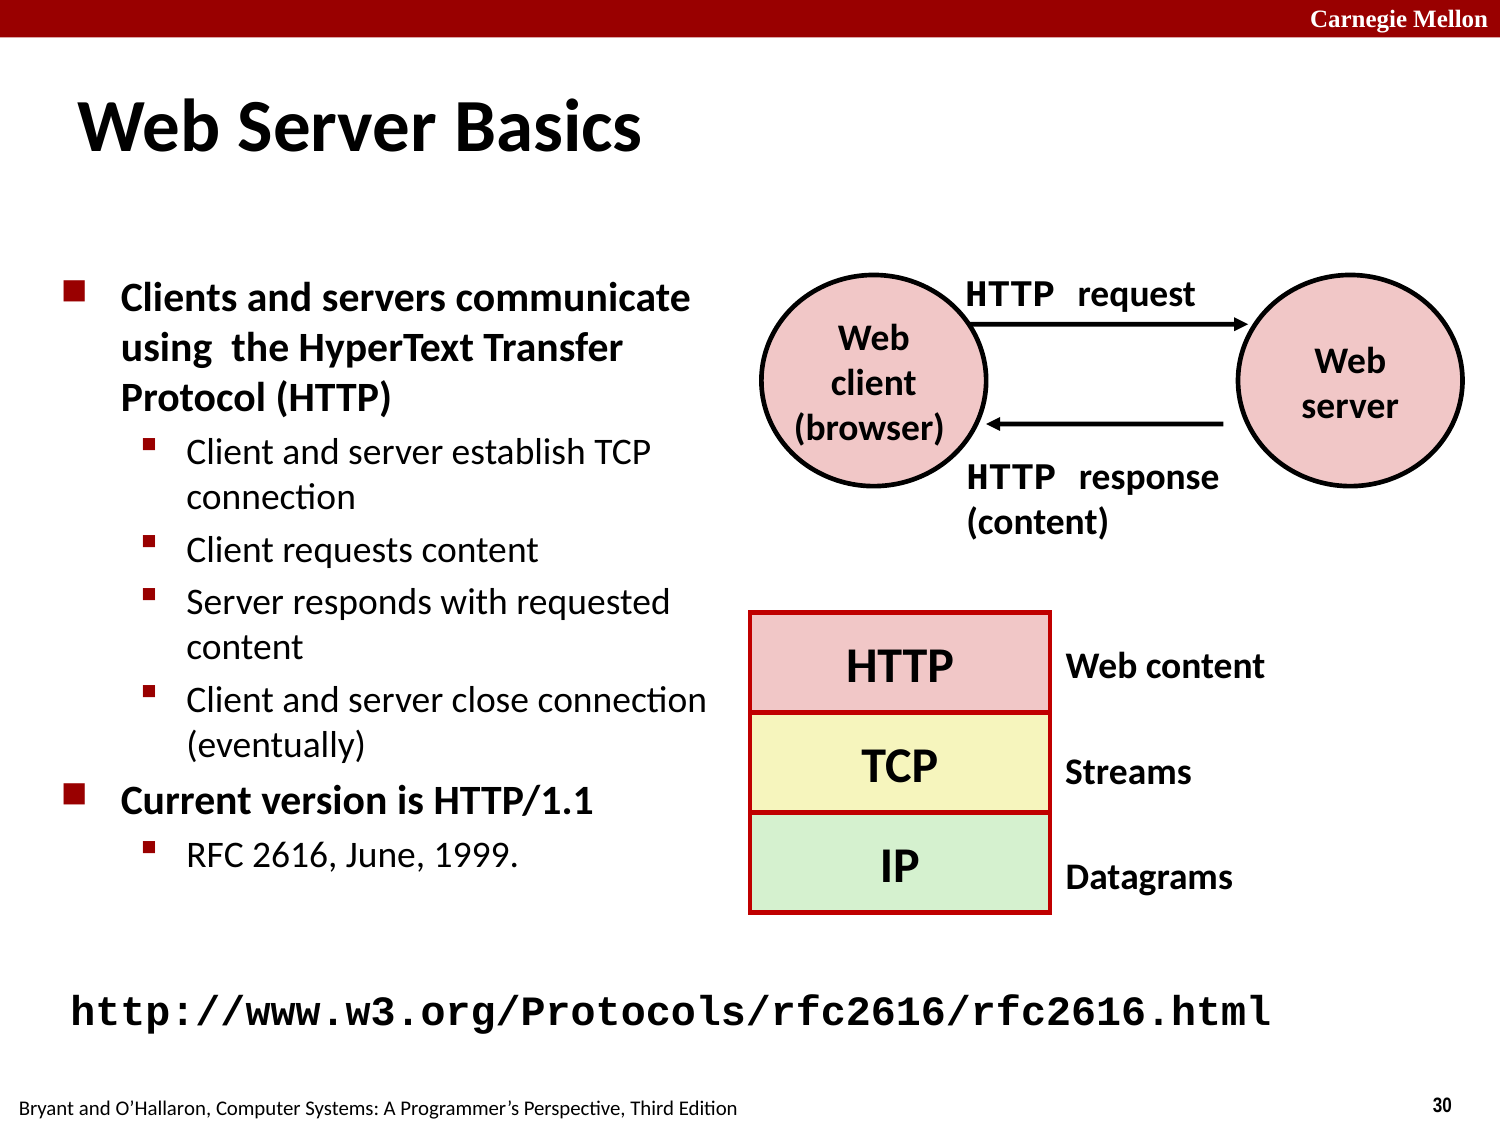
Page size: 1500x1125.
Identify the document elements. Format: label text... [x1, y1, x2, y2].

text_box TCP [749, 713, 1050, 813]
text_box Datagrams [1050, 844, 1248, 905]
text_box http://www.w3.org/Protocols/rfc2616/rfc2616.html [55, 976, 1286, 1041]
text_box Streams [1050, 739, 1207, 800]
text_box Web client (browser) [761, 274, 987, 487]
text_box [970, 318, 1249, 331]
text_box HTTP request [949, 261, 1212, 322]
list Clients and servers communicate using the HyperText Transfer Protocol (HTTP) Client and server establish TCP connection Client requests content Server responds with requested content Client and server close connection (eventually) Current version is HTTP/1.1 RFC 2616, June, 1999. [49, 261, 737, 1032]
text_box HTTP [749, 612, 1050, 713]
text_box HTTP response (content) [951, 444, 1236, 550]
title Web Server Basics [62, 68, 676, 163]
text_box Web server [1238, 274, 1463, 487]
text_box [986, 417, 1224, 431]
text_box Web content [1050, 634, 1281, 694]
text_box IP [749, 813, 1050, 913]
